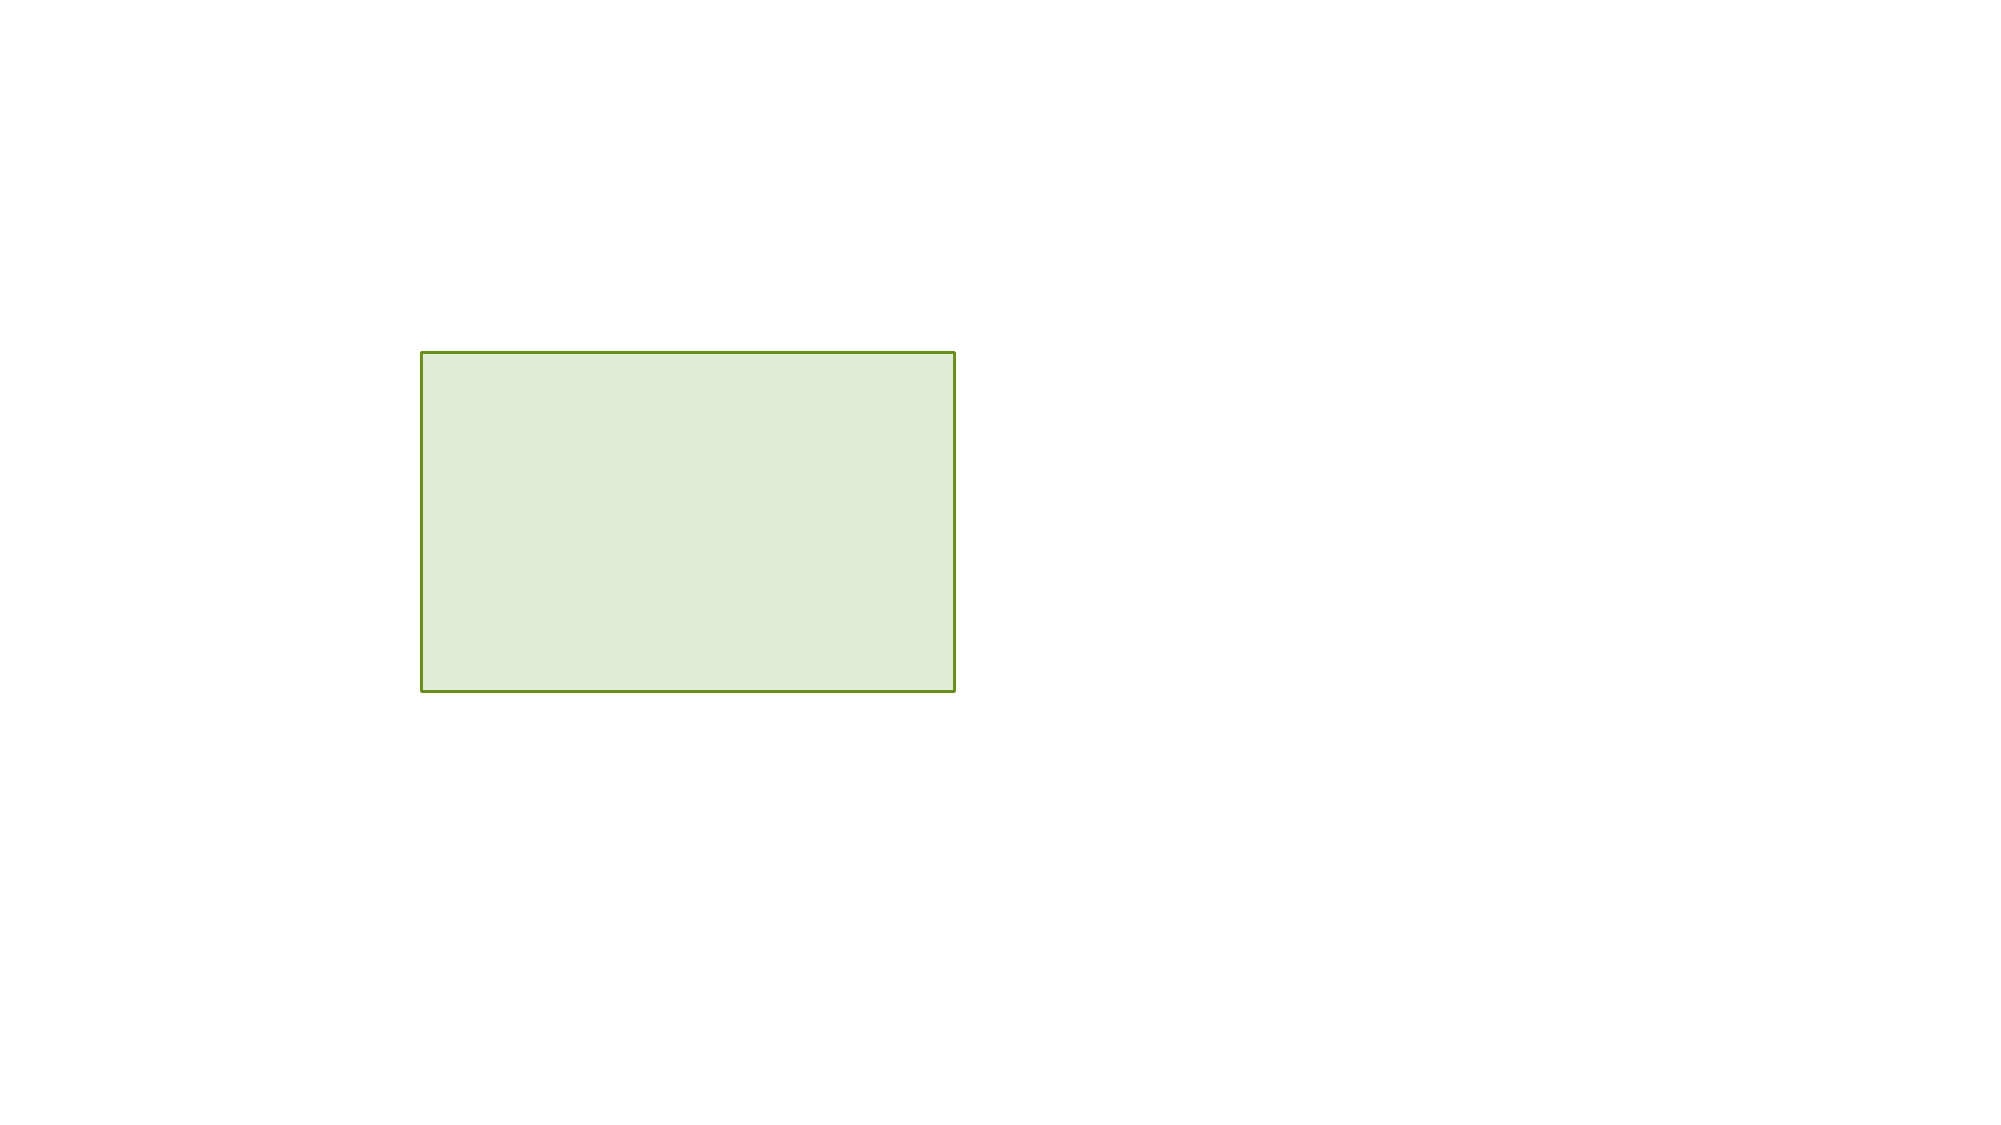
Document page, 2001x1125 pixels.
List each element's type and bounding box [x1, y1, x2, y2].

text_box [420, 351, 956, 693]
